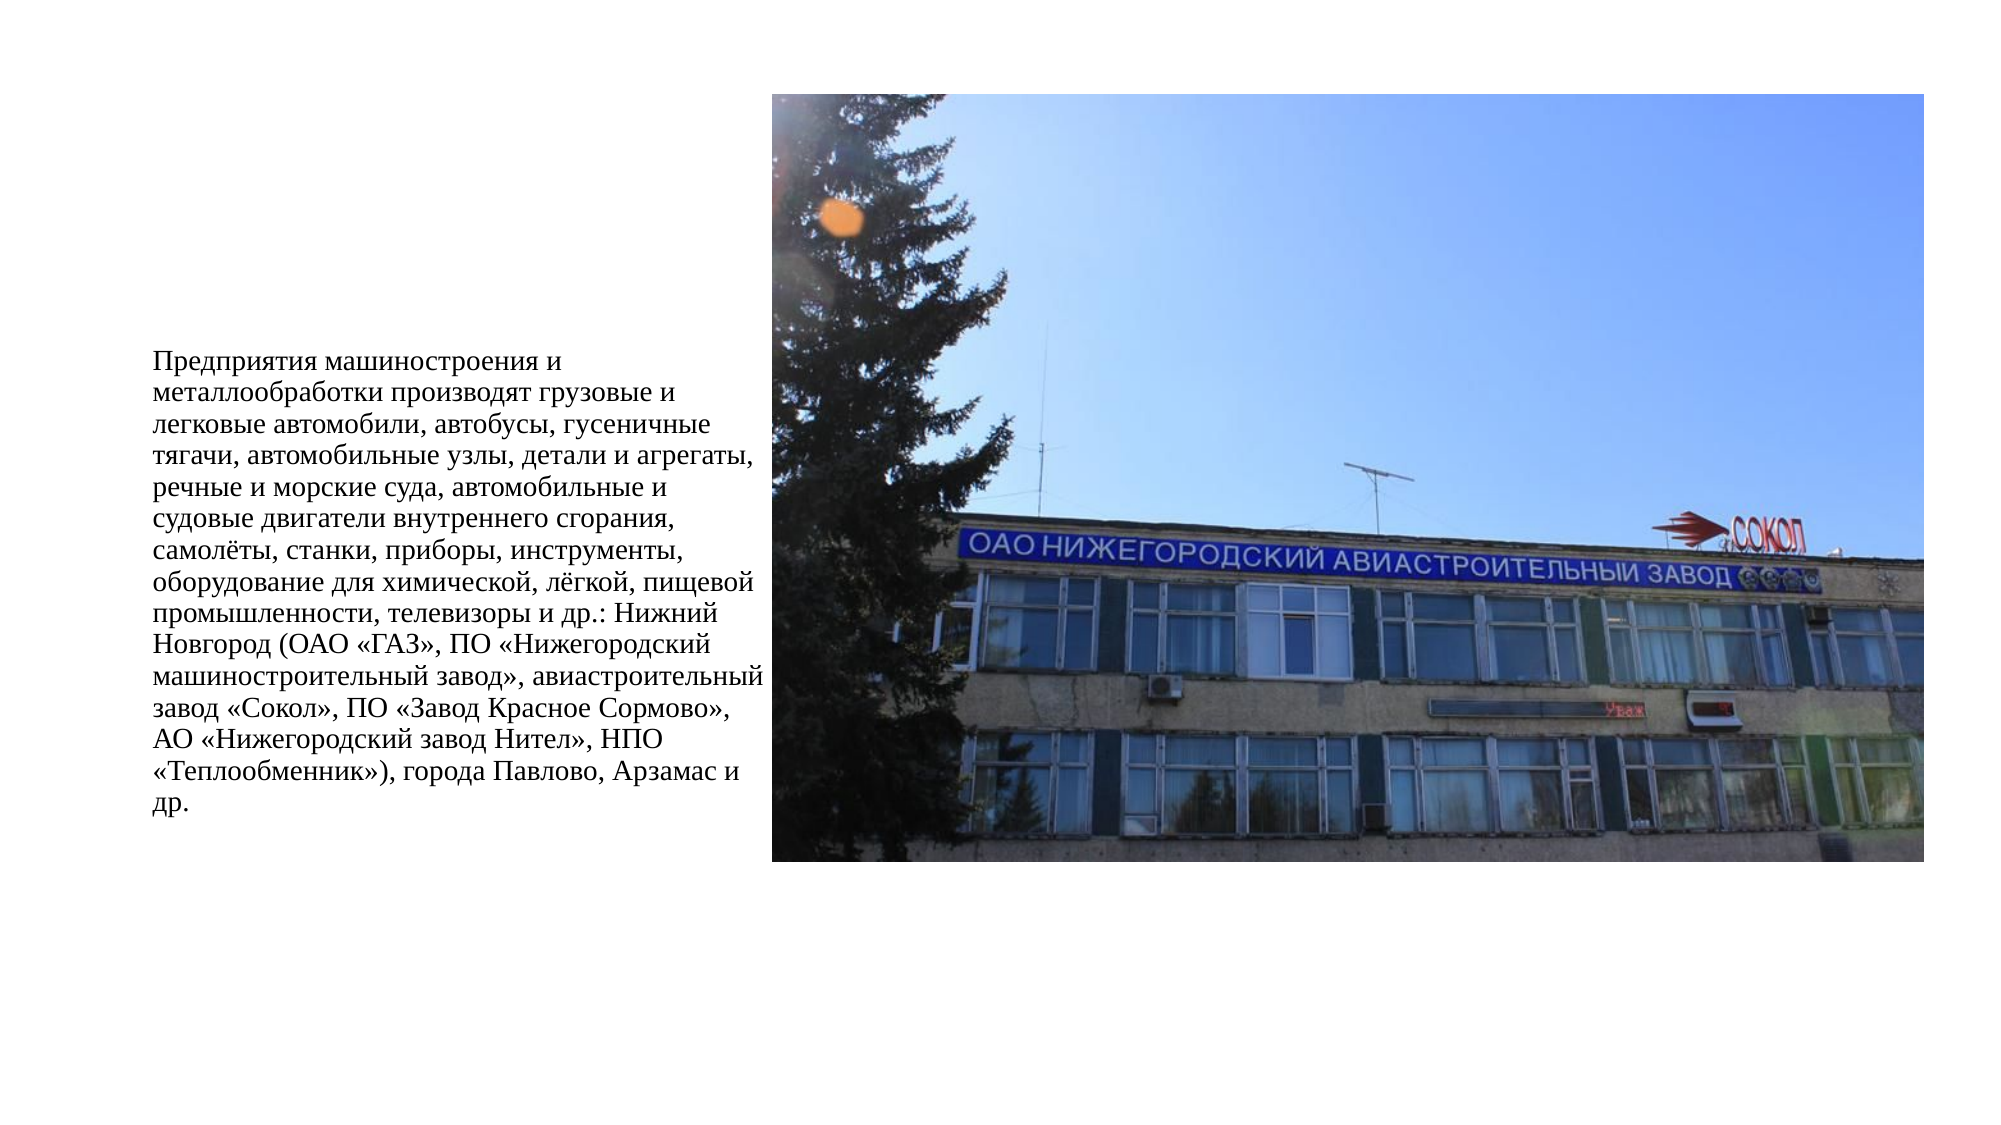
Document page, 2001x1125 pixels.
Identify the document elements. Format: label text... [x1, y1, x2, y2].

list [772, 94, 1924, 862]
list Предприятия машиностроения и металлообработки производят грузовые и легковые автомобили, автобусы, гусеничные тягачи, автомобильные узлы, детали и агрегаты, речные и морские суда, автомобильные и судовые двигатели внутреннего сгорания, самолёты, станки, приборы, инструменты, оборудование для химической, лёгкой, пищевой промышленности, телевизоры и др.: Нижний Новгород (ОАО «ГАЗ», ПО «Нижегородский машиностроительный завод», авиастроительный завод «Сокол», ПО «Завод Красное Сормово», АО «Нижегородский завод Нител», НПО «Теплообменник»), города Павлово, Арзамас и др. [137, 337, 783, 963]
